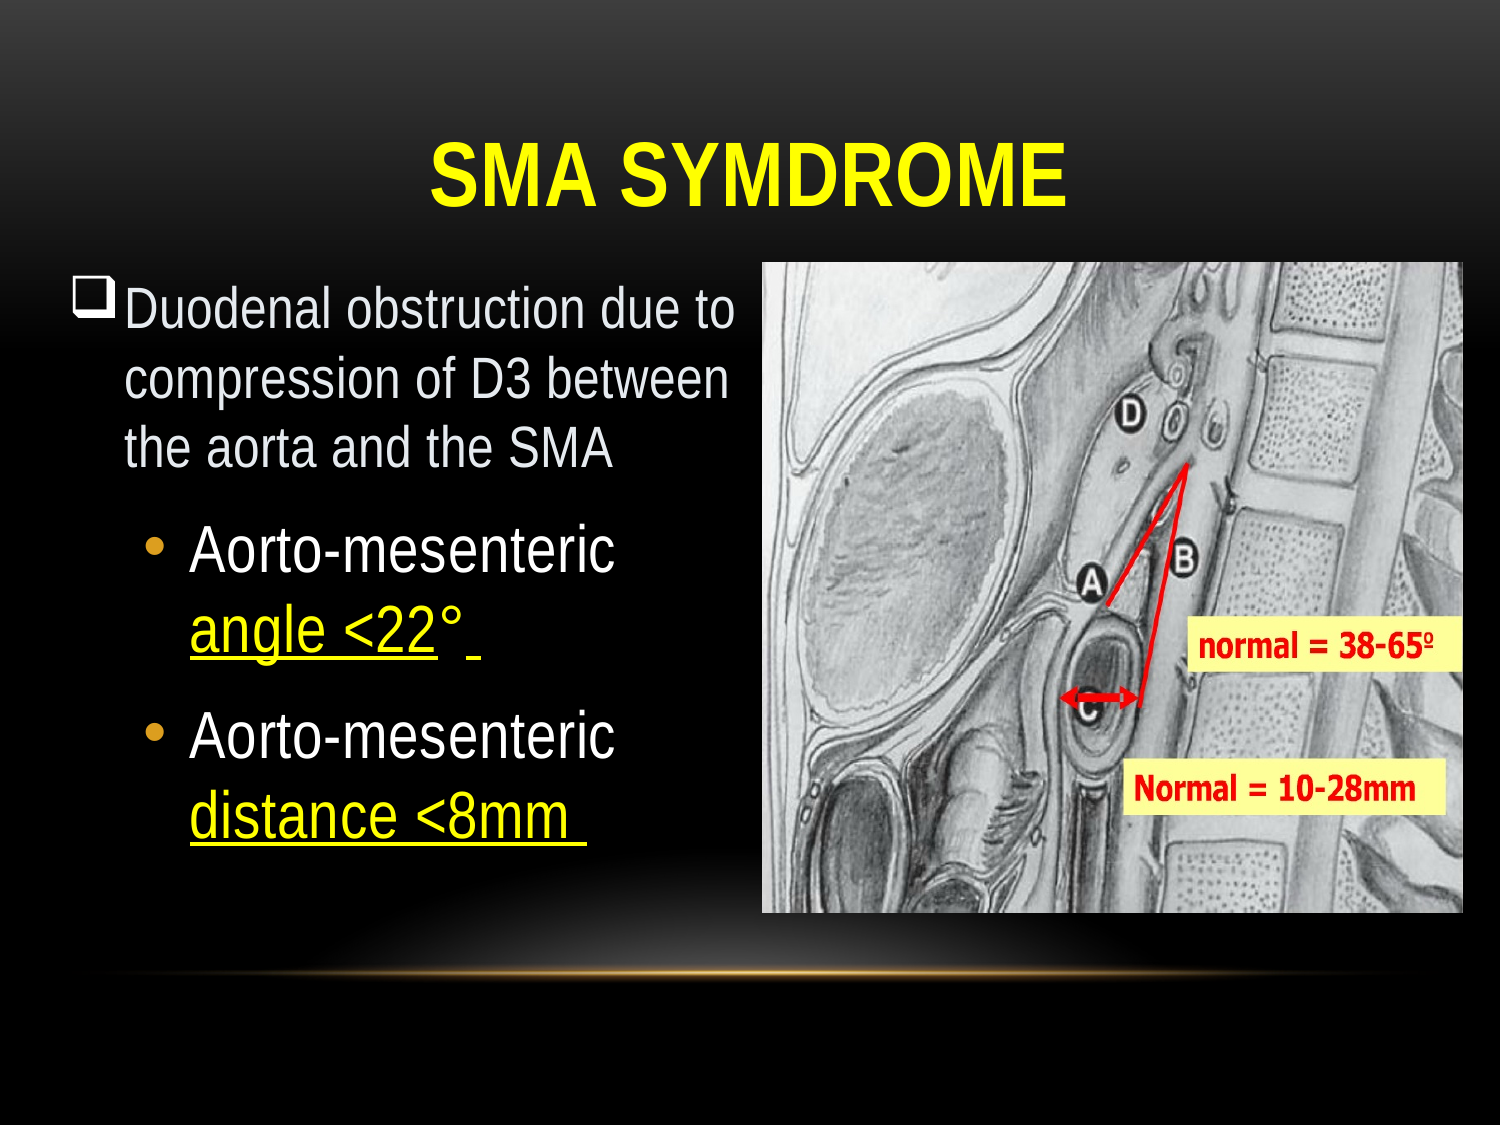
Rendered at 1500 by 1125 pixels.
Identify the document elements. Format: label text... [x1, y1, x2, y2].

title SMA SYMDROME [99, 45, 1400, 233]
picture [0, 0, 1500, 1125]
list Duodenal obstruction due to compression of D3 between the aorta and the SMA Aorto-mesenteric angle <22° Aorto-mesenteric distance <8mm [53, 262, 779, 1063]
